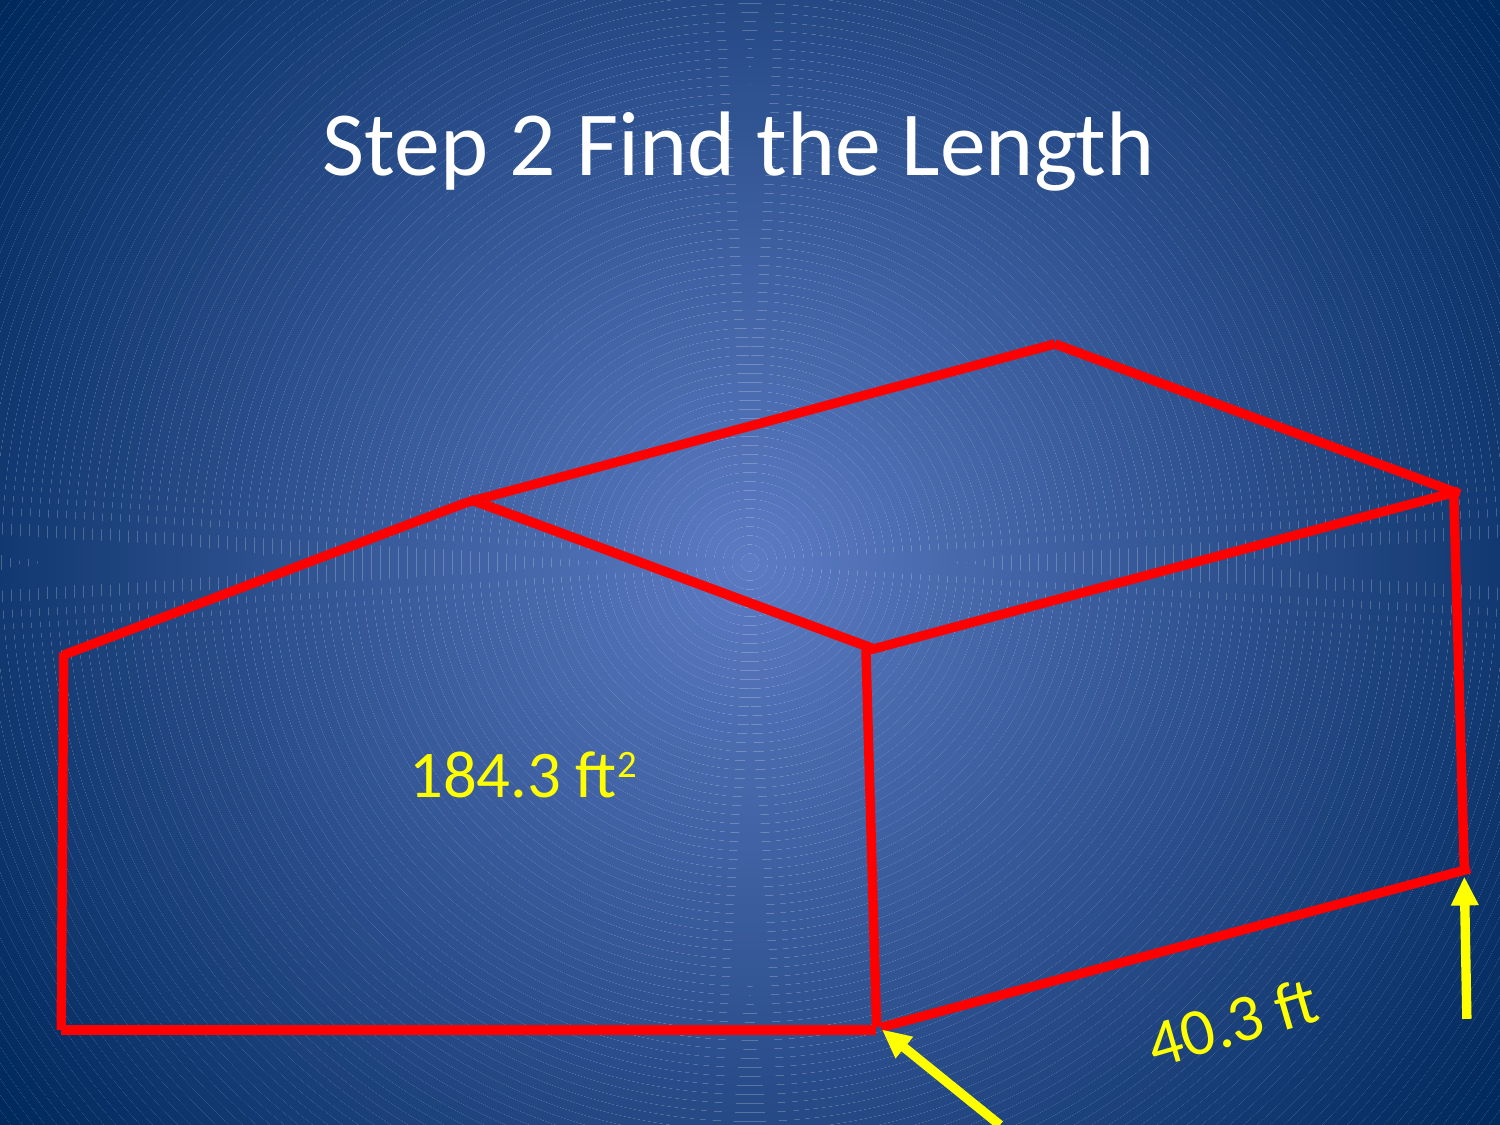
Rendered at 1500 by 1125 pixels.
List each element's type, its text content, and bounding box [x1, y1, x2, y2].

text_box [869, 490, 1448, 651]
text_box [880, 868, 1471, 1028]
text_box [1054, 343, 1461, 495]
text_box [63, 502, 467, 656]
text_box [882, 1029, 1001, 1125]
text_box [1464, 877, 1468, 1020]
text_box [470, 499, 876, 650]
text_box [1453, 490, 1465, 869]
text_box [465, 343, 1053, 500]
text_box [60, 652, 64, 1029]
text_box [865, 649, 877, 1028]
text_box 184.3 ft2 [394, 723, 652, 819]
text_box 40.3 ft [1130, 1036, 1341, 1093]
title Step 2 Find the Length [75, 45, 1425, 233]
